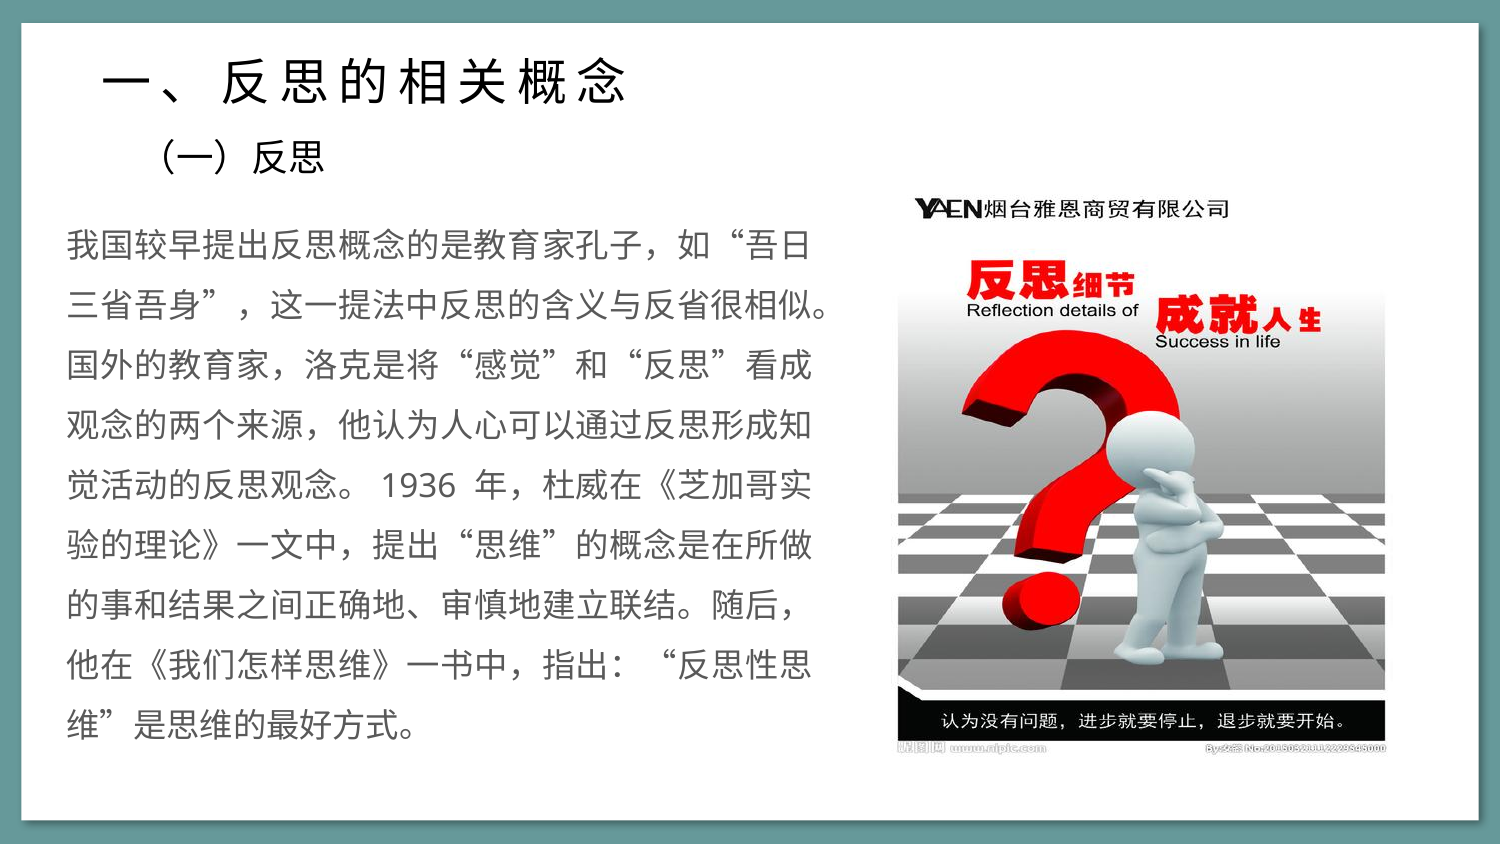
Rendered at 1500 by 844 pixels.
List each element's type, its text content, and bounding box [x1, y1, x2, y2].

text_box 我国较早提出反思概念的是教育家孔子，如“吾日三省吾身”，这一提法中反思的含义与反省很相似。国外的教育家，洛克是将“感觉”和“反思”看成观念的两个来源，他认为人心可以通过反思形成知觉活动的反思观念。1936 年，杜威在《芝加哥实验的理论》一文中，提出“思维”的概念是在所做的事和结果之间正确地、审慎地建立联结。随后，他在《我们怎样思维》一书中，指出：“反思性思维”是思维的最好方式。 [52, 197, 828, 752]
text_box （一）反思 [124, 126, 342, 187]
picture [891, 167, 1393, 758]
text_box 一、反思的相关概念 [88, 43, 788, 117]
